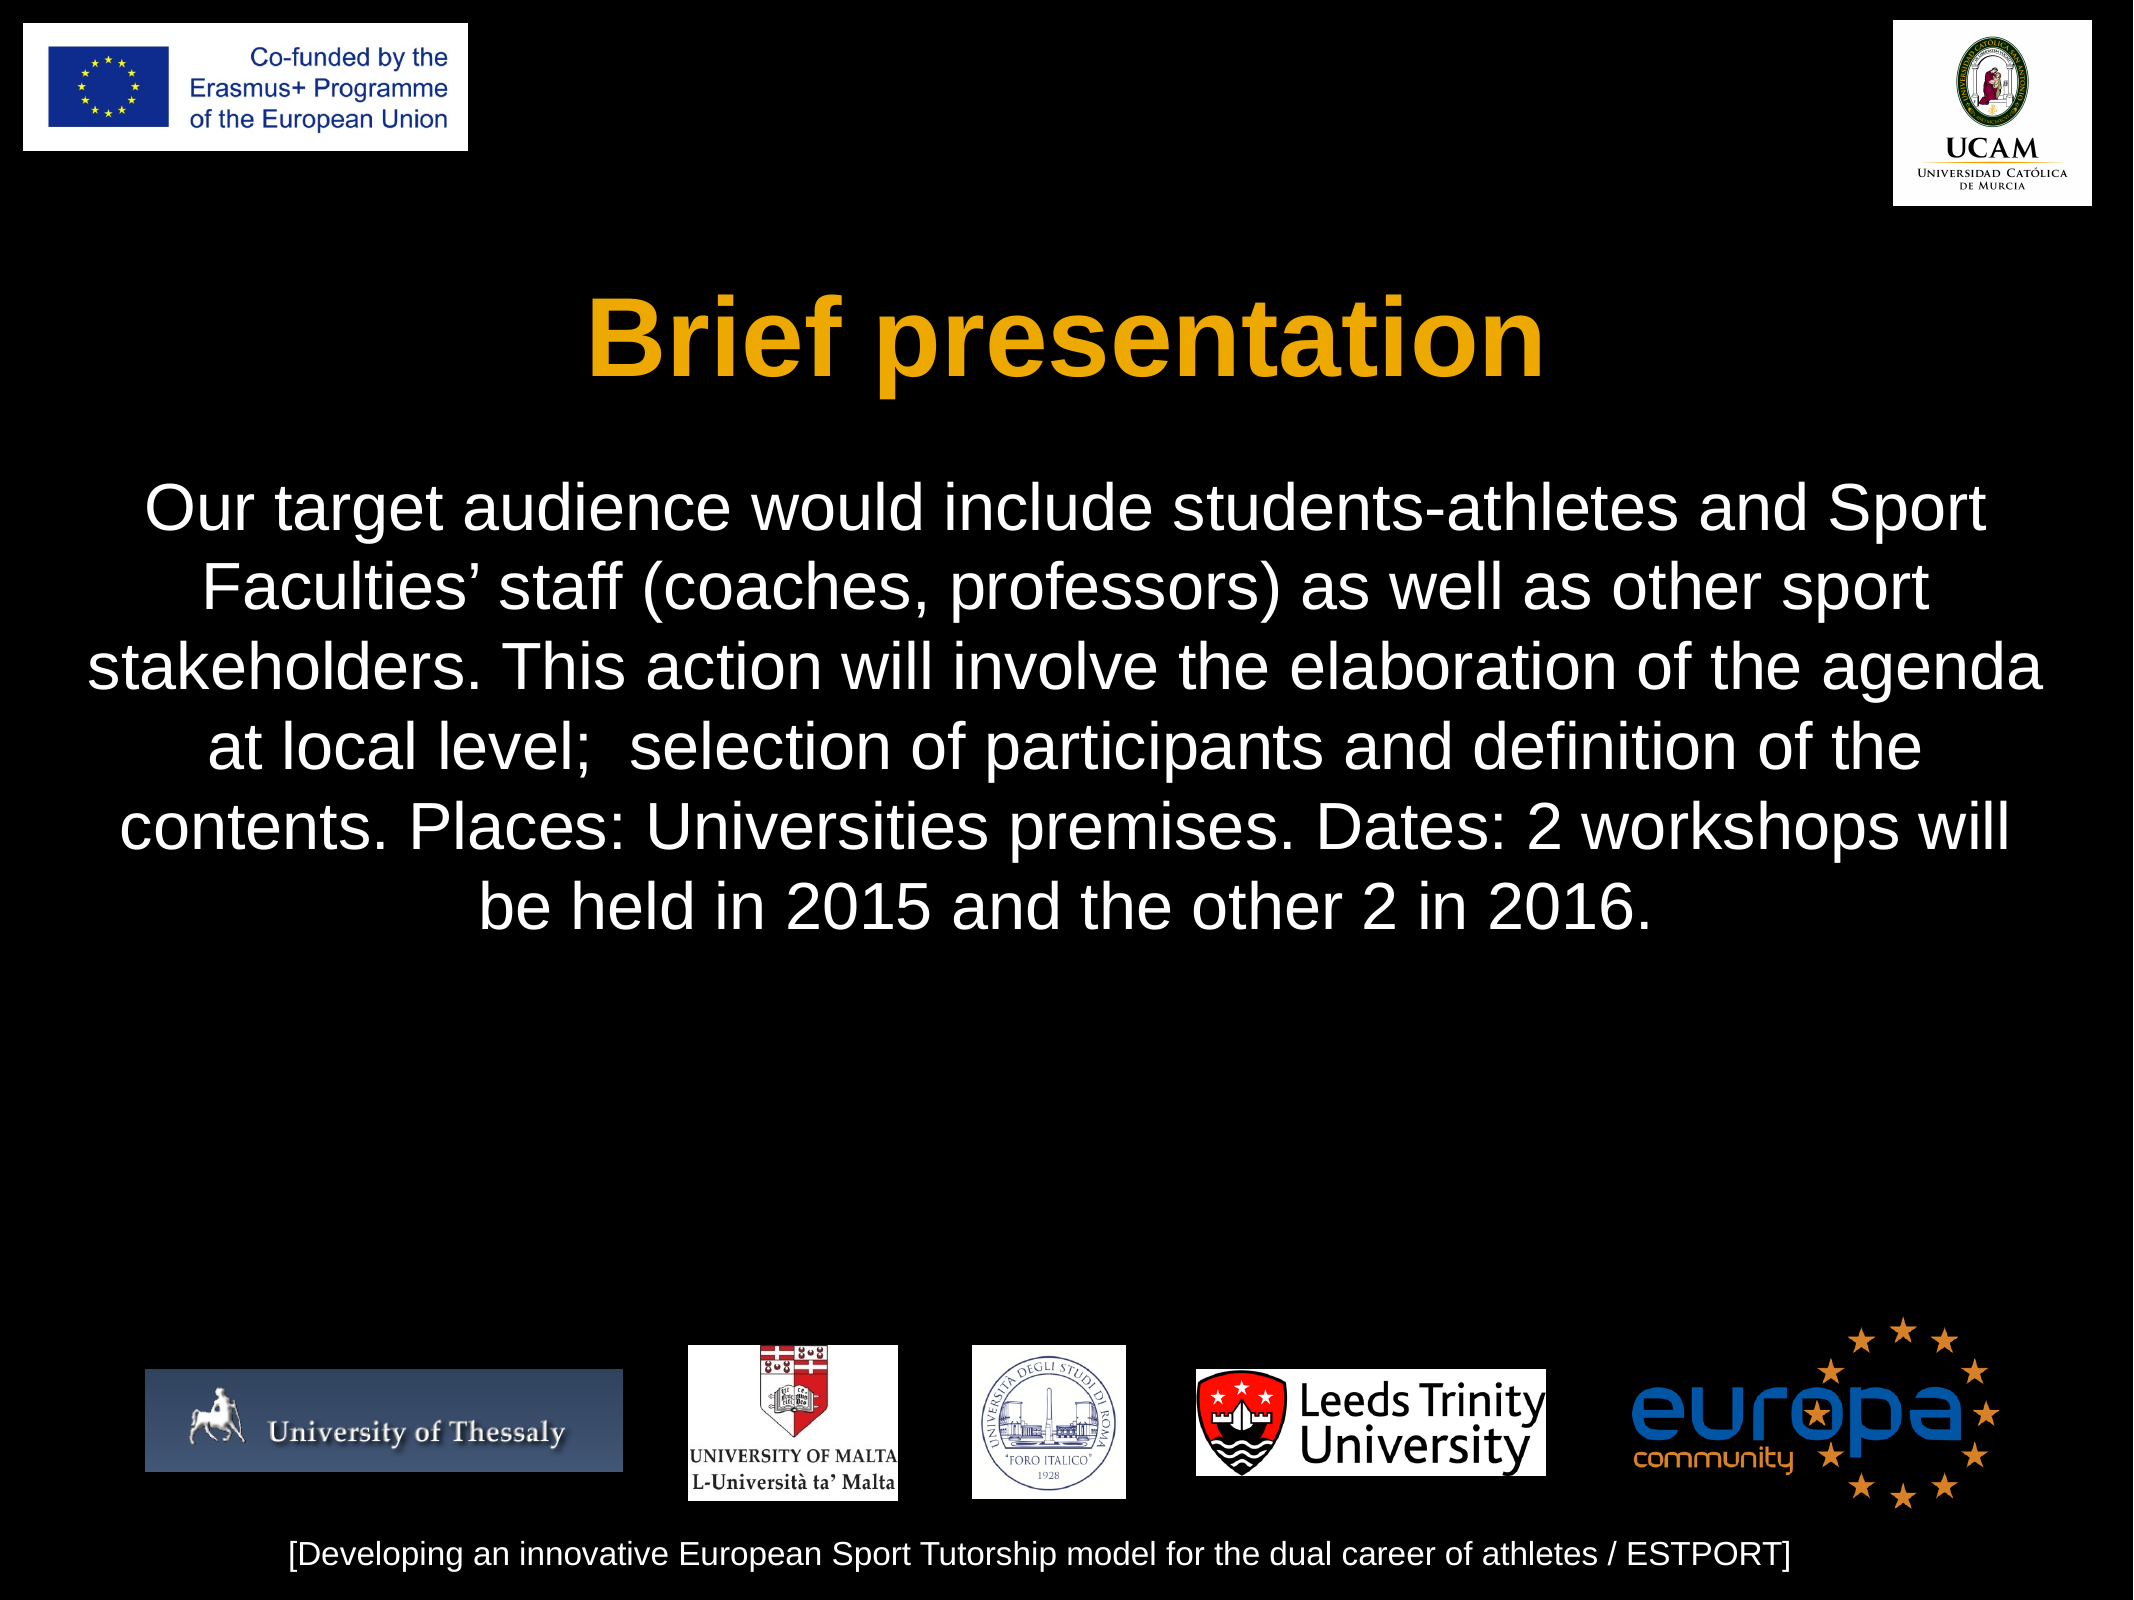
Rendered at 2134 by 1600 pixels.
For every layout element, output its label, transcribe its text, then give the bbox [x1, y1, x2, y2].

text_box Our target audience would include students-athletes and Sport Faculties’ staff (coaches, professors) as well as other sport stakeholders. This action will involve the elaboration of the agenda at local level; selection of participants and definition of the contents. Places: Universities premises. Dates: 2 workshops will be held in 2015 and the other 2 in 2016. [74, 456, 2059, 950]
text_box Brief presentation [74, 257, 2059, 406]
picture [145, 1368, 623, 1473]
picture [23, 23, 468, 151]
picture [1196, 1368, 1547, 1476]
picture [971, 1345, 1126, 1500]
text_box [Developing an innovative European Sport Tutorship model for the dual career of athletes / ESTPORT] [62, 1525, 2020, 1580]
picture [1631, 1316, 2001, 1509]
picture [688, 1345, 899, 1501]
picture [1893, 20, 2092, 207]
